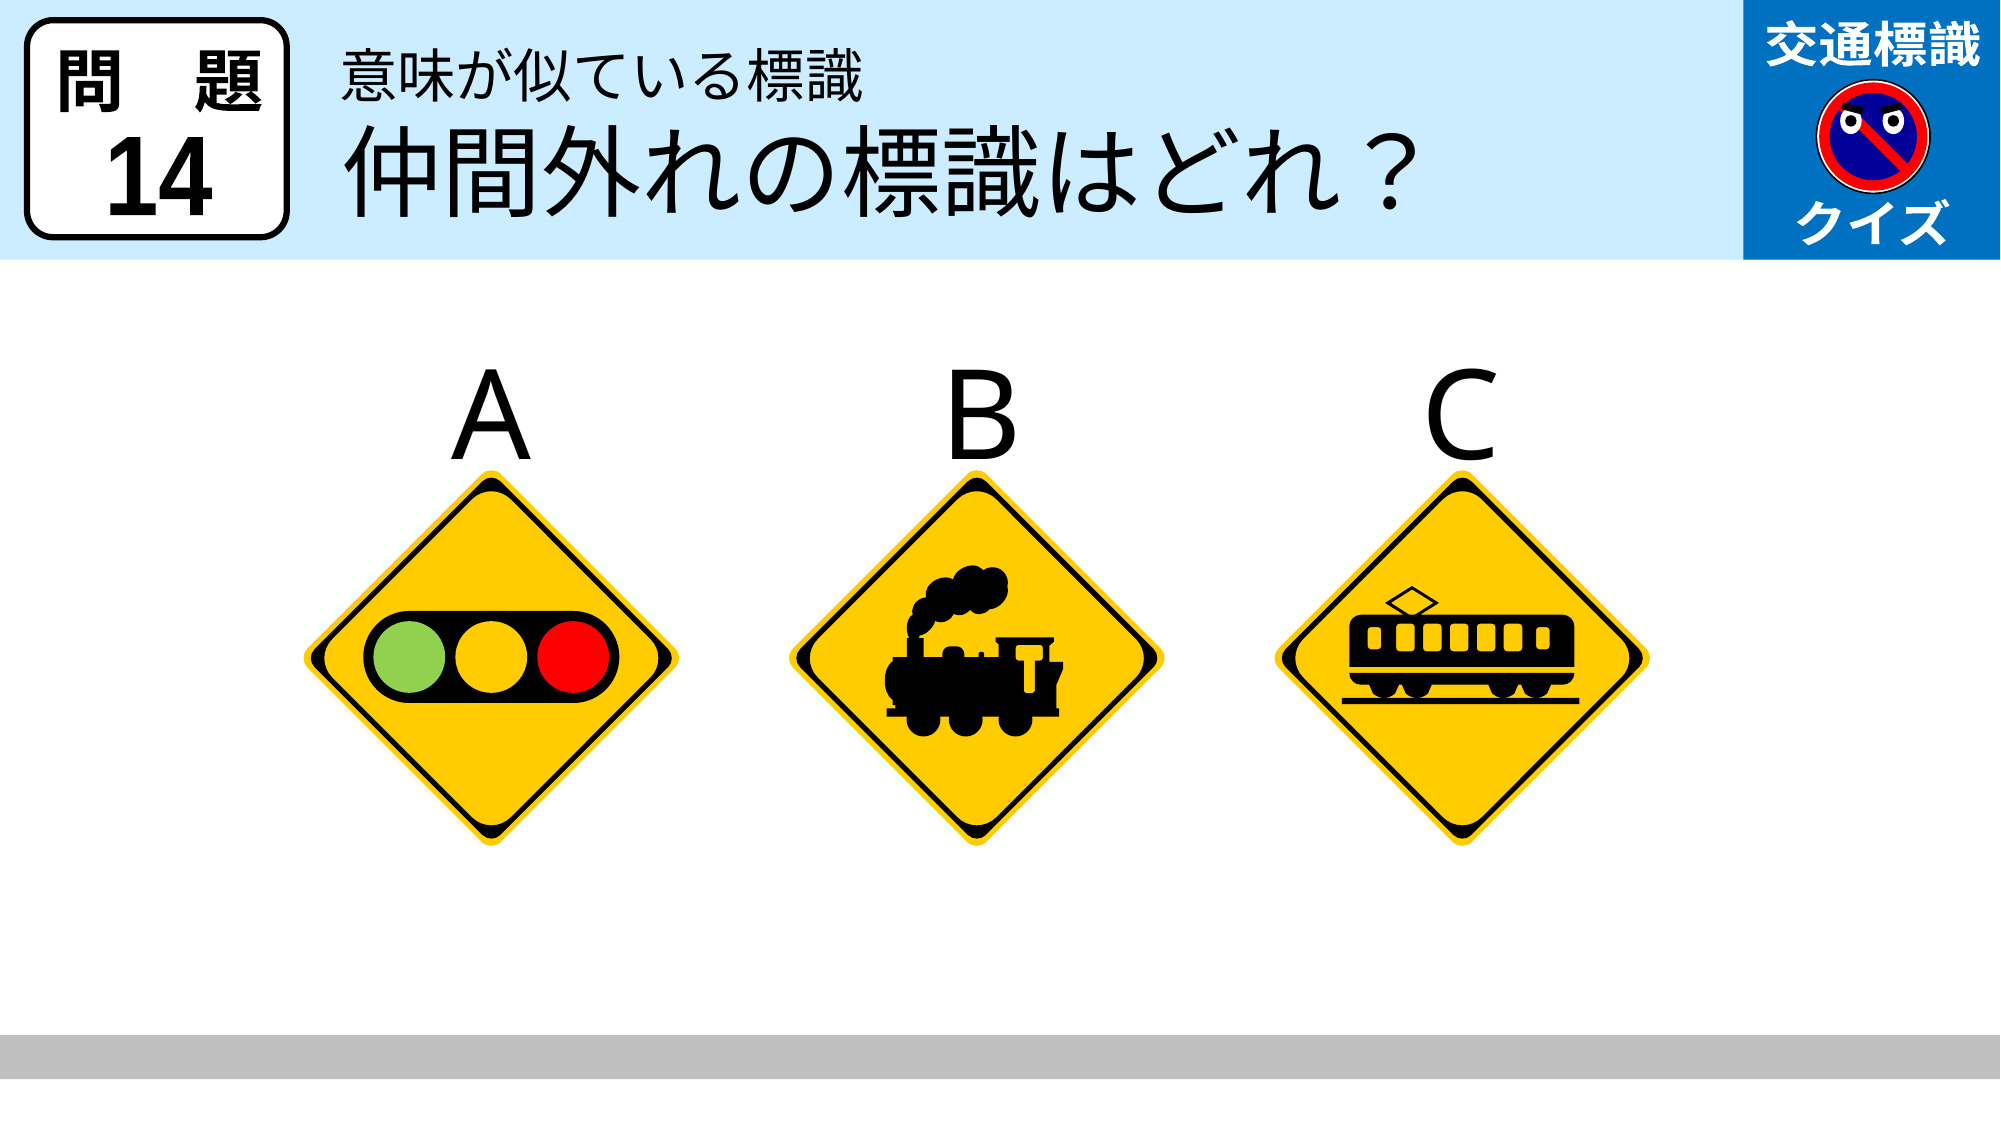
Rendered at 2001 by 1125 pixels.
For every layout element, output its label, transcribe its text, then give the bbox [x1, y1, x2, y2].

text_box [1274, 469, 1651, 847]
text_box C [1406, 327, 1515, 468]
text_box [788, 469, 1165, 847]
text_box [0, 1034, 2000, 1080]
text_box 意味が似ている標識 [324, 32, 879, 117]
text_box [303, 469, 680, 847]
text_box 仲間外れの標識はどれ？ [326, 101, 1457, 237]
text_box B [925, 327, 1037, 468]
text_box A [436, 327, 547, 468]
